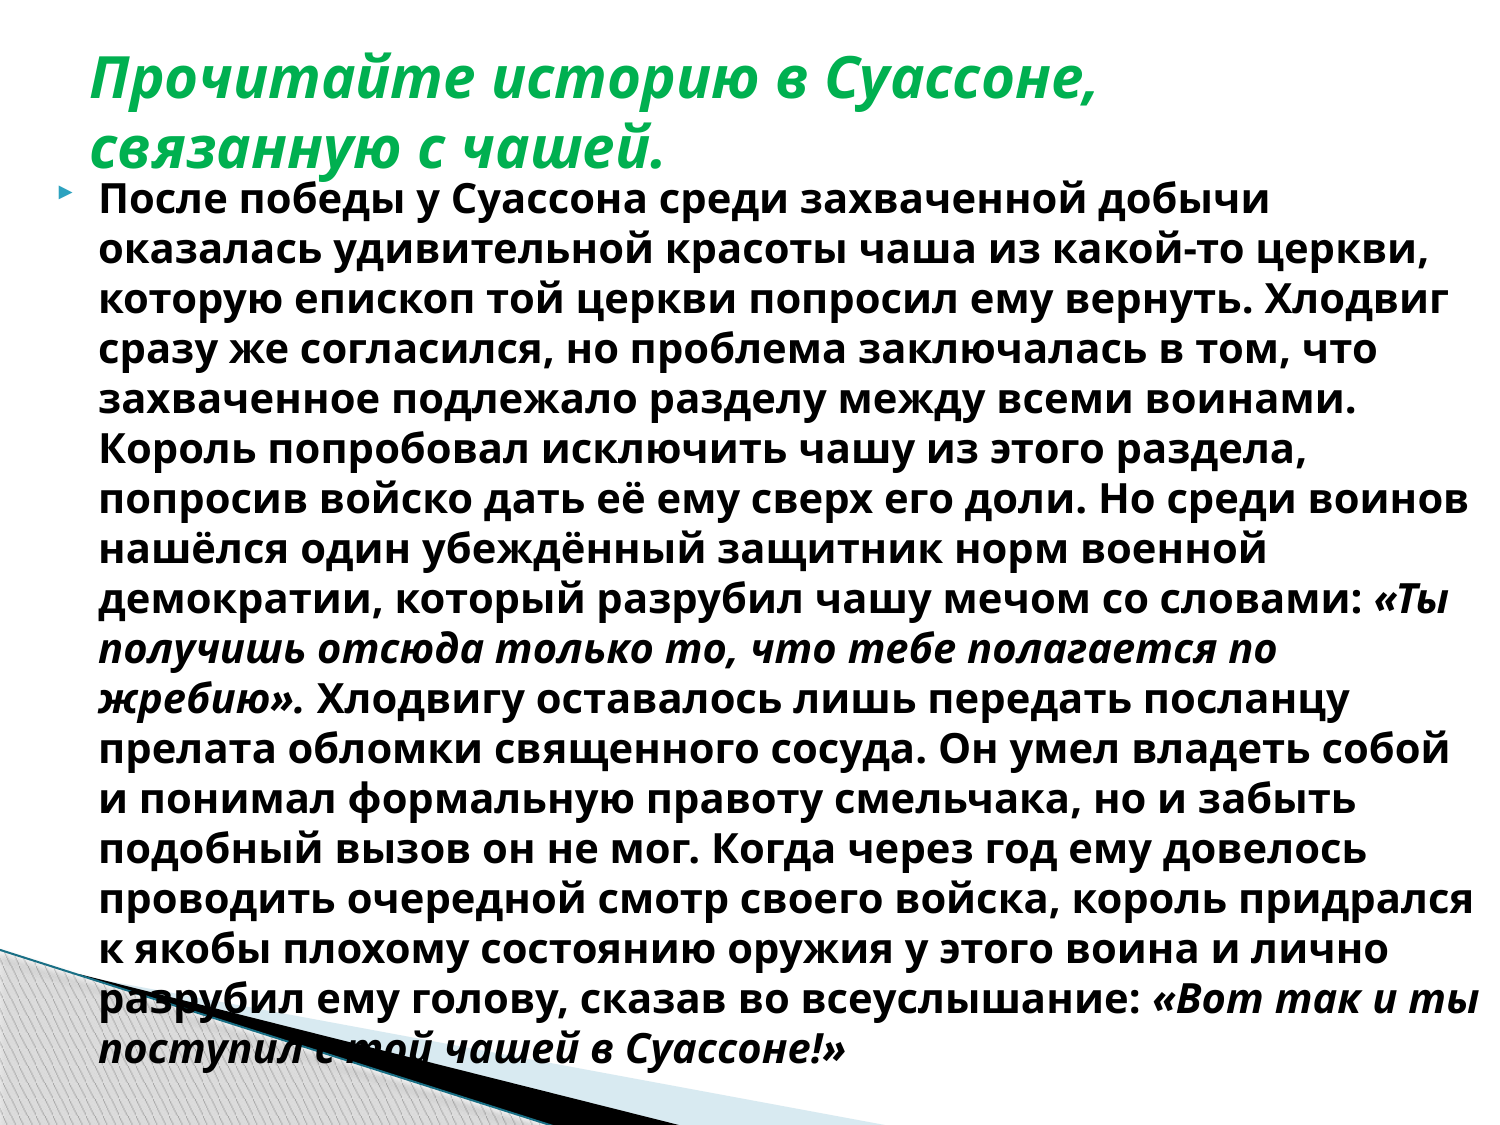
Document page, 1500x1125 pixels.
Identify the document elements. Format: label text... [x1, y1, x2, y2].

title Прочитайте историю в Суассоне, связанную с чашей. [75, 45, 1425, 176]
list После победы у Суассона среди захваченной добычи оказалась удивительной красоты чаша из какой-то церкви, которую епископ той церкви попросил ему вернуть. Хлодвиг сразу же согласился, но проблема заключалась в том, что захваченное подлежало разделу между всеми воинами. Король попробовал исключить чашу из этого раздела, попросив войско дать её ему сверх его доли. Но среди воинов нашёлся один убеждённый защитник норм военной демократии, который разрубил чашу мечом со словами: «Ты получишь отсюда только то, что тебе полагается по жребию». Хлодвигу оставалось лишь передать посланцу прелата обломки священного сосуда. Он умел владеть собой и понимал формальную правоту смельчака, но и забыть подобный вызов он не мог. Когда через год ему довелось проводить очередной смотр своего войска, король придрался к якобы плохому состоянию оружия у этого воина и лично разрубил ему голову, сказав во всеуслышание: «Вот так и ты поступил с той чашей в Суассоне!» [23, 164, 1500, 1090]
